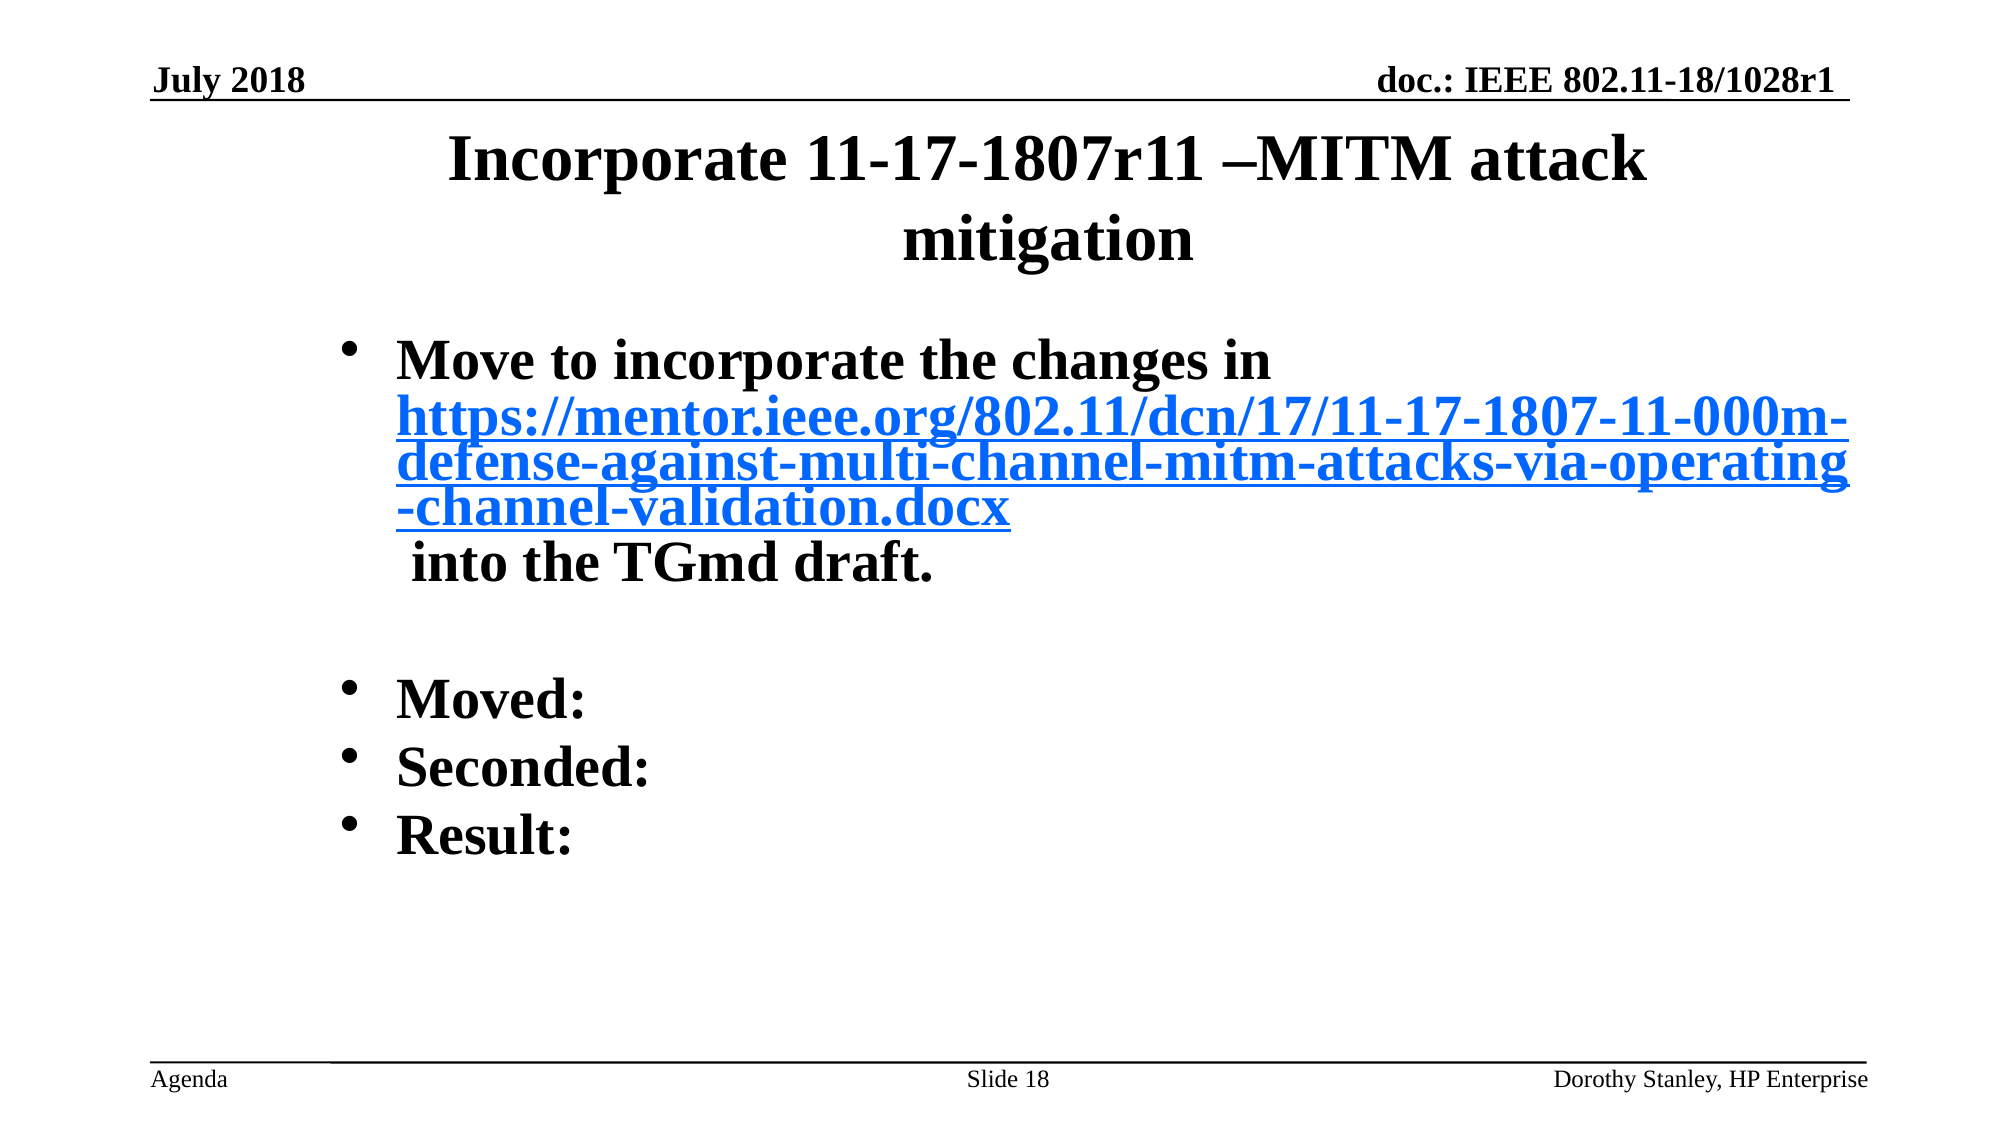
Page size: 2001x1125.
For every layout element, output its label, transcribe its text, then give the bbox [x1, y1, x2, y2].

list Move to incorporate the changes in https://mentor.ieee.org/802.11/dcn/17/11-17-1807-11-000m-defense-against-multi-channel-mitm-attacks-via-operating-channel-validation.docx into the TGmd draft. Moved: Seconded: Result: [324, 327, 1880, 1078]
footer Dorothy Stanley, HP Enterprise [1549, 1078, 1869, 1093]
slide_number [152, 54, 567, 100]
title Incorporate 11-17-1807r11 –MITM attack mitigation [300, 106, 1797, 281]
slide_number Slide 18 [966, 1078, 1051, 1093]
